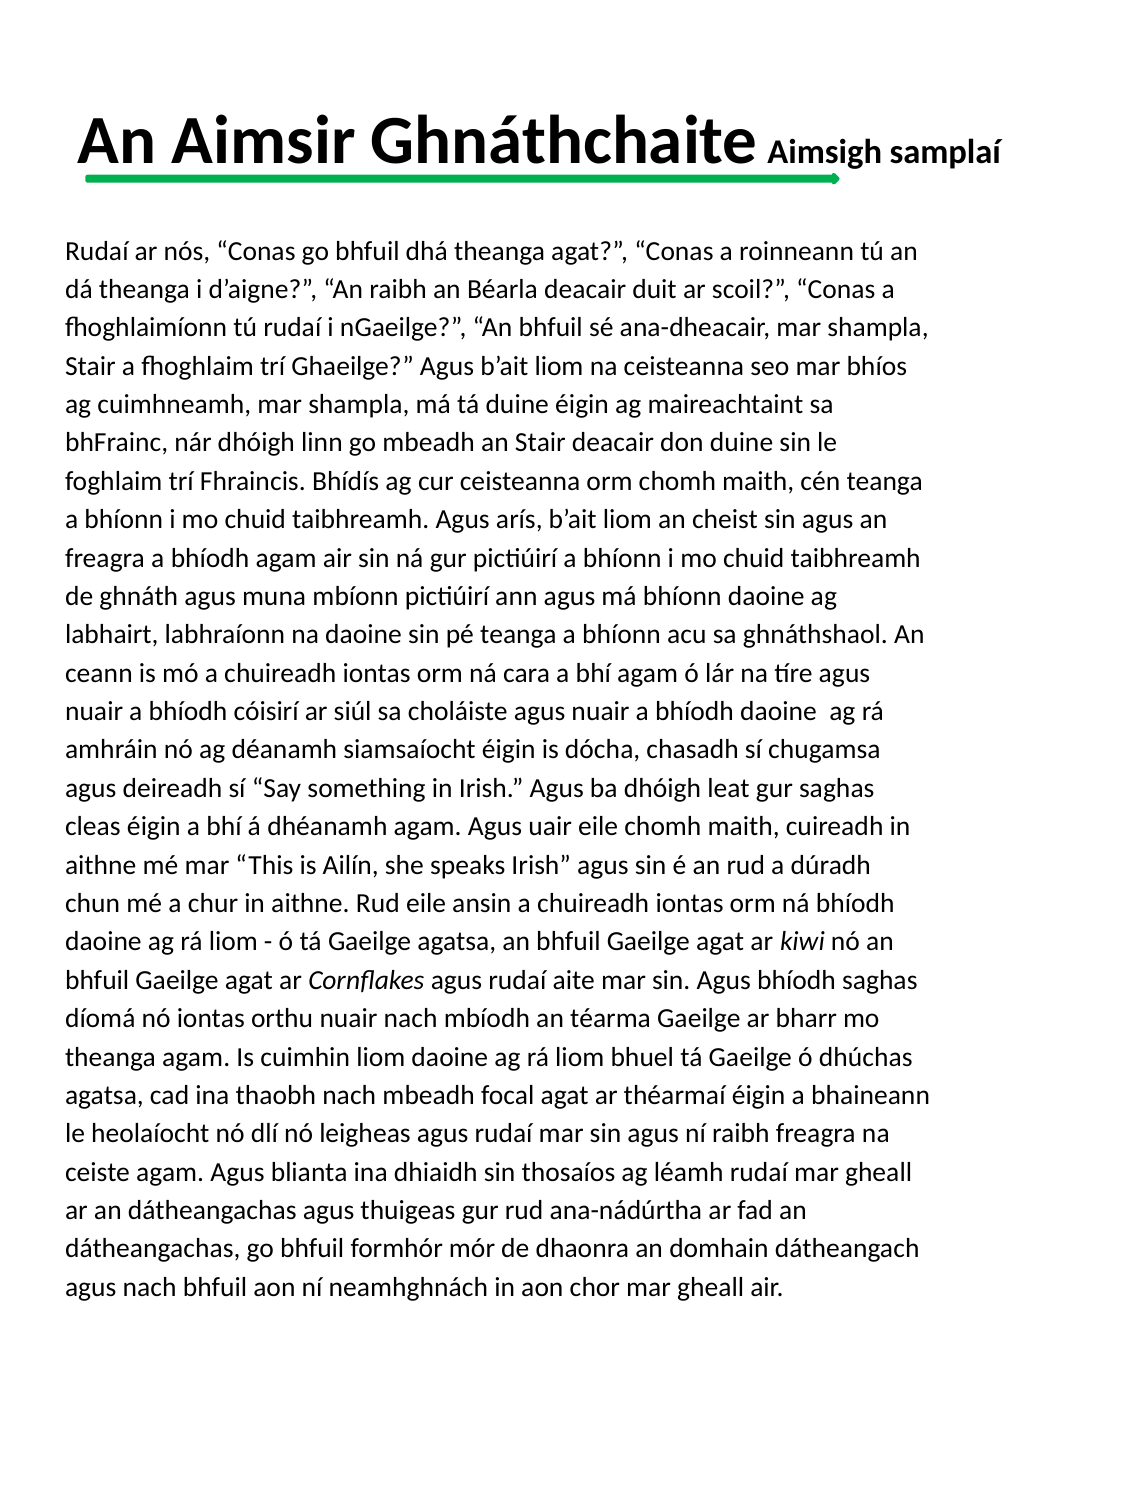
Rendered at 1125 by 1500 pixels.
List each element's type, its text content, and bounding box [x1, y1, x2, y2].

text_box [85, 172, 840, 185]
title An Aimsir Ghnáthchaite Aimsigh samplaí [62, 62, 1075, 203]
list Rudaí ar nós, “Conas go bhfuil dhá theanga agat?”, “Conas a roinneann tú an dá theanga i d’aigne?”, “An raibh an Béarla deacair duit ar scoil?”, “Conas a fhoghlaimíonn tú rudaí i nGaeilge?”, “An bhfuil sé ana-dheacair, mar shampla, Stair a fhoghlaim trí Ghaeilge?” Agus b’ait liom na ceisteanna seo mar bhíos ag cuimhneamh, mar shampla, má tá duine éigin ag maireachtaint sa bhFrainc, nár dhóigh linn go mbeadh an Stair deacair don duine sin le foghlaim trí Fhraincis. Bhídís ag cur ceisteanna orm chomh maith, cén teanga a bhíonn i mo chuid taibhreamh. Agus arís, b’ait liom an cheist sin agus an freagra a bhíodh agam air sin ná gur pictiúirí a bhíonn i mo chuid taibhreamh de ghnáth agus muna mbíonn pictiúirí ann agus má bhíonn daoine ag labhairt, labhraíonn na daoine sin pé teanga a bhíonn acu sa ghnáthshaol. An ceann is mó a chuireadh iontas orm ná cara a bhí agam ó lár na tíre agus nuair a bhíodh cóisirí ar siúl sa choláiste agus nuair a bhíodh daoine ag rá amhráin nó ag déanamh siamsaíocht éigin is dócha, chasadh sí chugamsa agus deireadh sí “Say something in Irish.” Agus ba dhóigh leat gur saghas cleas éigin a bhí á dhéanamh agam. Agus uair eile chomh maith, cuireadh in aithne mé mar “This is Ailín, she speaks Irish” agus sin é an rud a dúradh chun mé a chur in aithne. Rud eile ansin a chuireadh iontas orm ná bhíodh daoine ag rá liom - ó tá Gaeilge agatsa, an bhfuil Gaeilge agat ar kiwi nó an bhfuil Gaeilge agat ar Cornflakes agus rudaí aite mar sin. Agus bhíodh saghas díomá nó iontas orthu nuair nach mbíodh an téarma Gaeilge ar bharr mo theanga agam. Is cuimhin liom daoine ag rá liom bhuel tá Gaeilge ó dhúchas agatsa, cad ina thaobh nach mbeadh focal agat ar théarmaí éigin a bhaineann le heolaíocht nó dlí nó leigheas agus rudaí mar sin agus ní raibh freagra na ceiste agam. Agus blianta ina dhiaidh sin thosaíos ag léamh rudaí mar gheall ar an dátheangachas agus thuigeas gur rud ana-nádúrtha ar fad an dátheangachas, go bhfuil formhór mór de dhaonra an domhain dátheangach agus nach bhfuil aon ní neamhghnách in aon chor mar gheall air. [50, 225, 1063, 1338]
